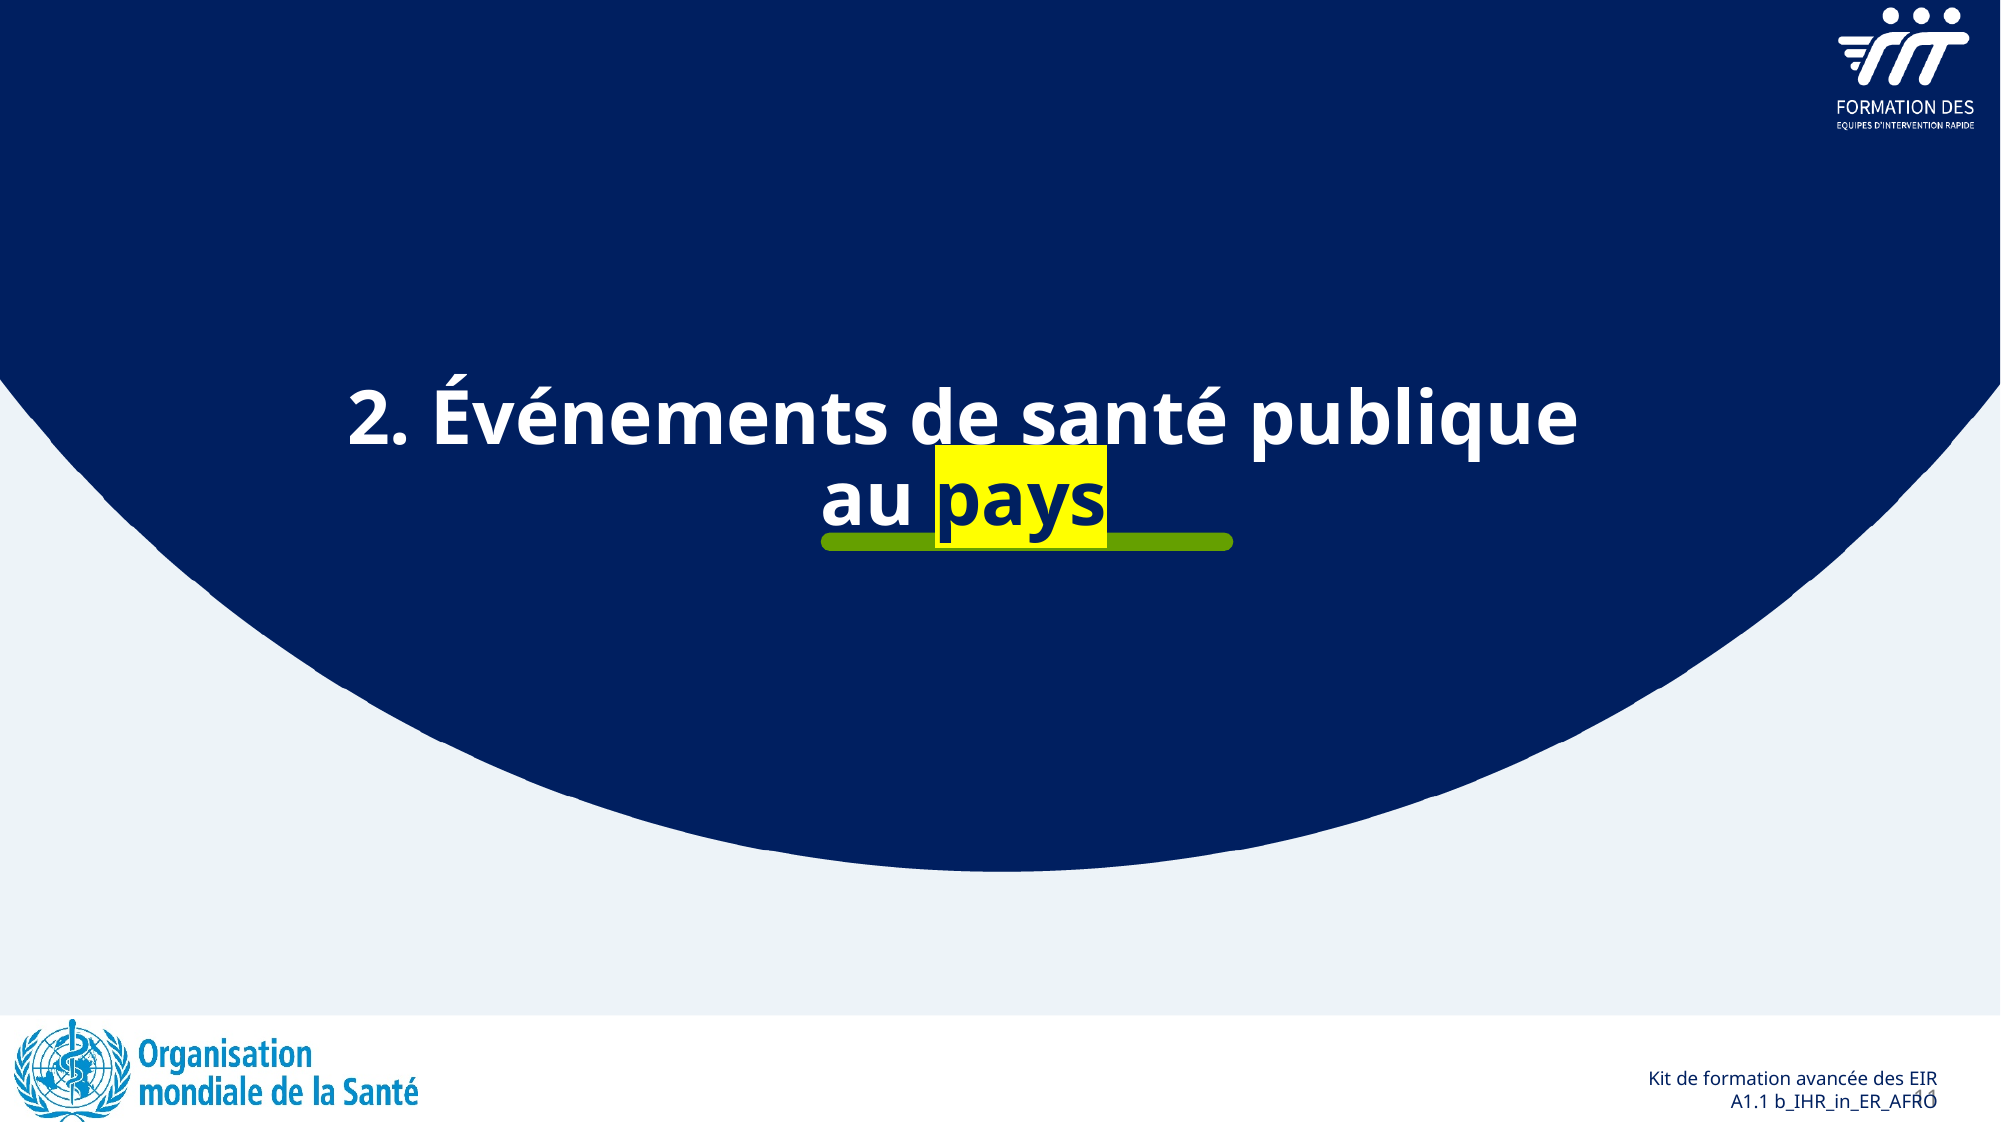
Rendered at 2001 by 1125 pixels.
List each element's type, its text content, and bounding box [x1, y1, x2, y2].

list 2. Événements de santé publique au pays [255, 362, 1673, 594]
picture [75, 1038, 82, 1050]
picture [14, 1019, 418, 1122]
picture [0, 0, 2001, 904]
